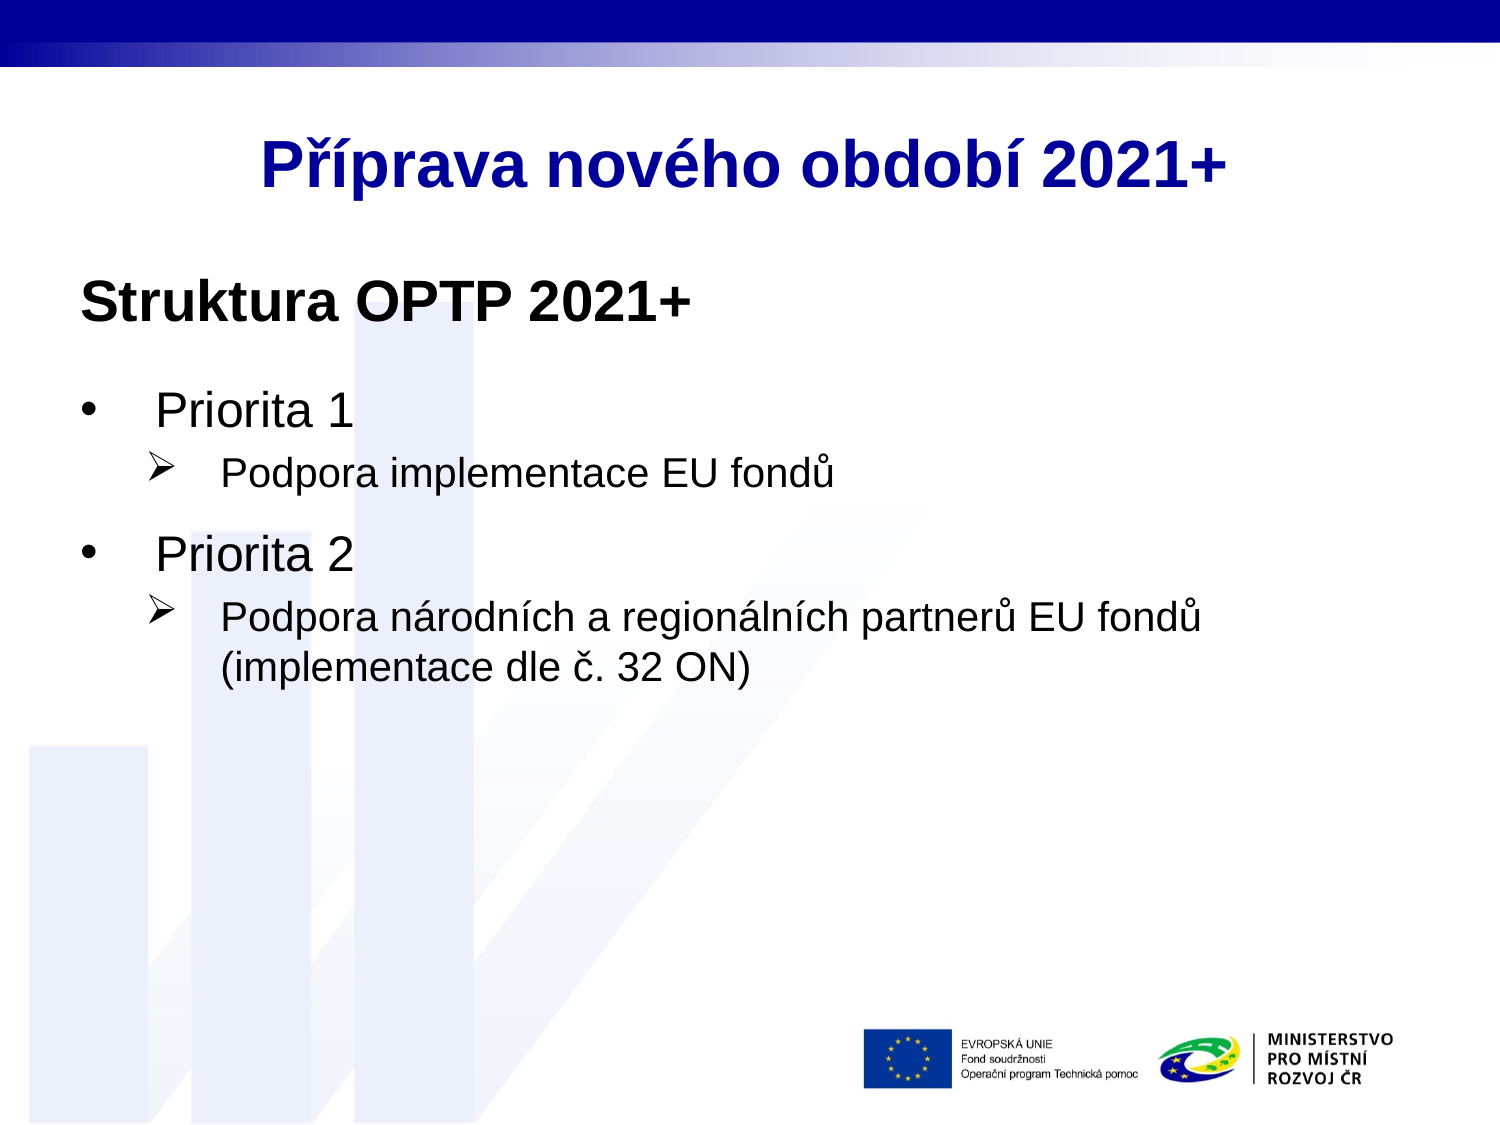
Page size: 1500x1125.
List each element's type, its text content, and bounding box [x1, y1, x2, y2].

title Příprava nového období 2021+ [64, 113, 1425, 197]
picture [29, 302, 1412, 1125]
list Struktura OPTP 2021+ Priorita 1 Podpora implementace EU fondů Priorita 2 Podpora národních a regionálních partnerů EU fondů (implementace dle č. 32 ON) [64, 255, 1425, 1012]
